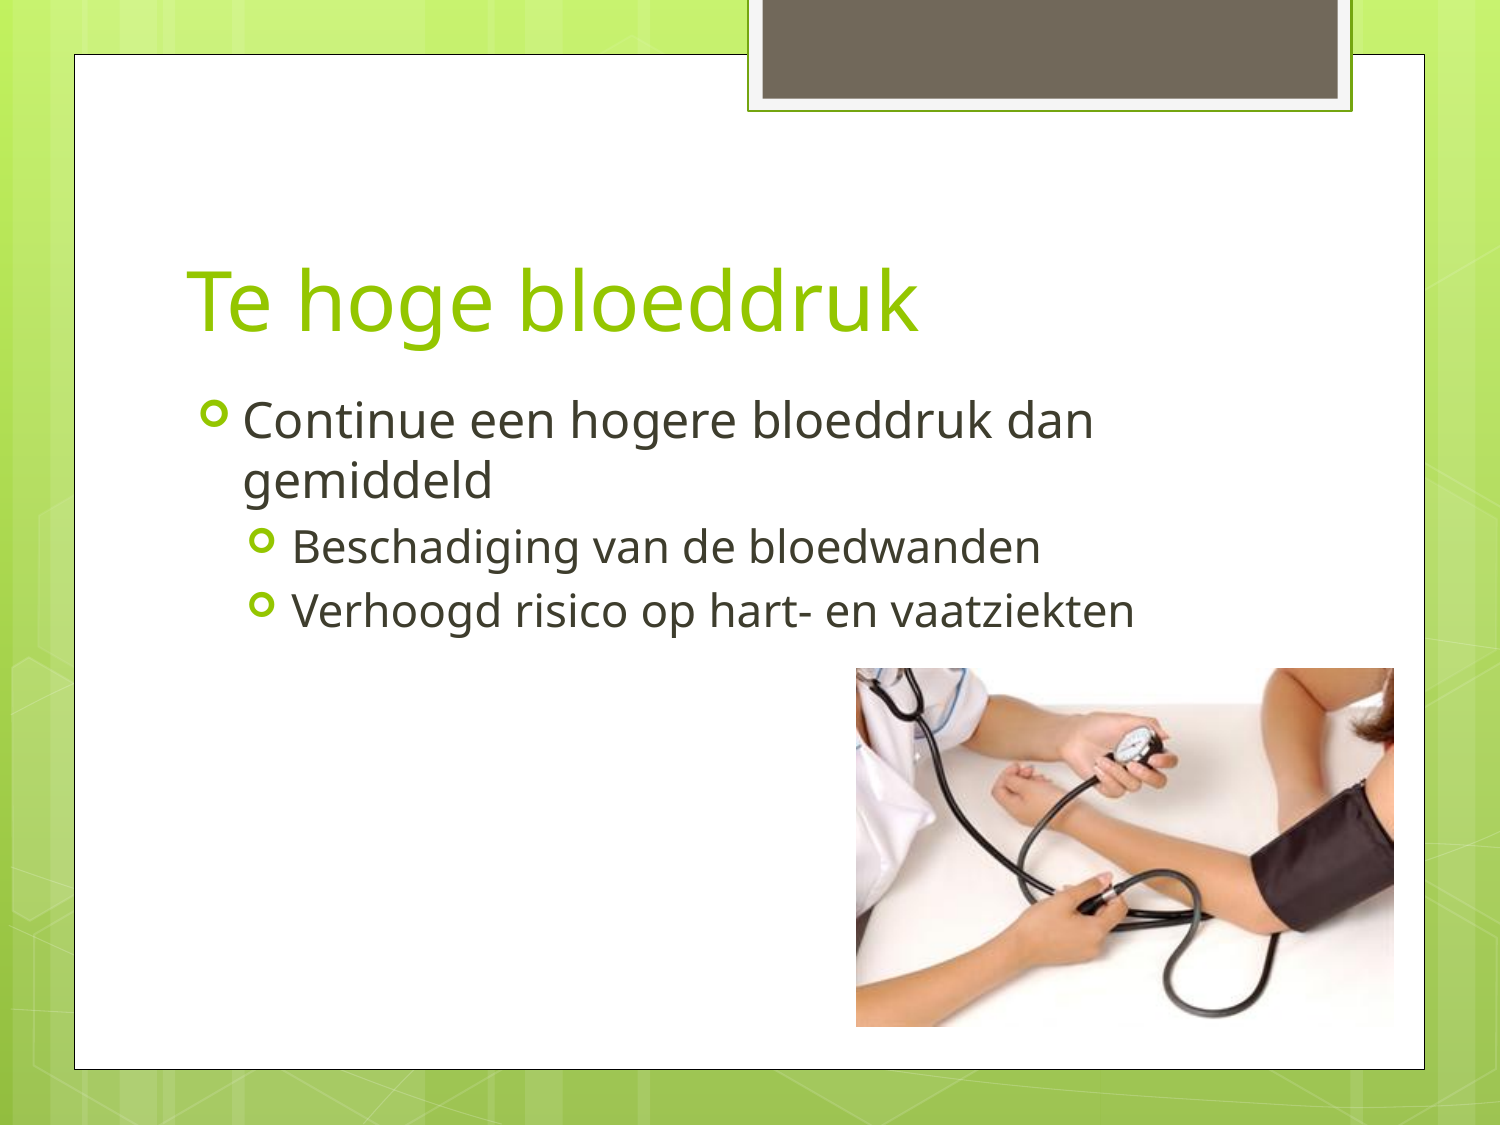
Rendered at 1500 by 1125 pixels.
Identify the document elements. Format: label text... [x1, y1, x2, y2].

title Te hoge bloeddruk [171, 168, 1324, 357]
list Continue een hogere bloeddruk dan gemiddeld Beschadiging van de bloedwanden Verhoogd risico op hart- en vaatziekten [171, 381, 1283, 957]
picture [855, 668, 1394, 1027]
